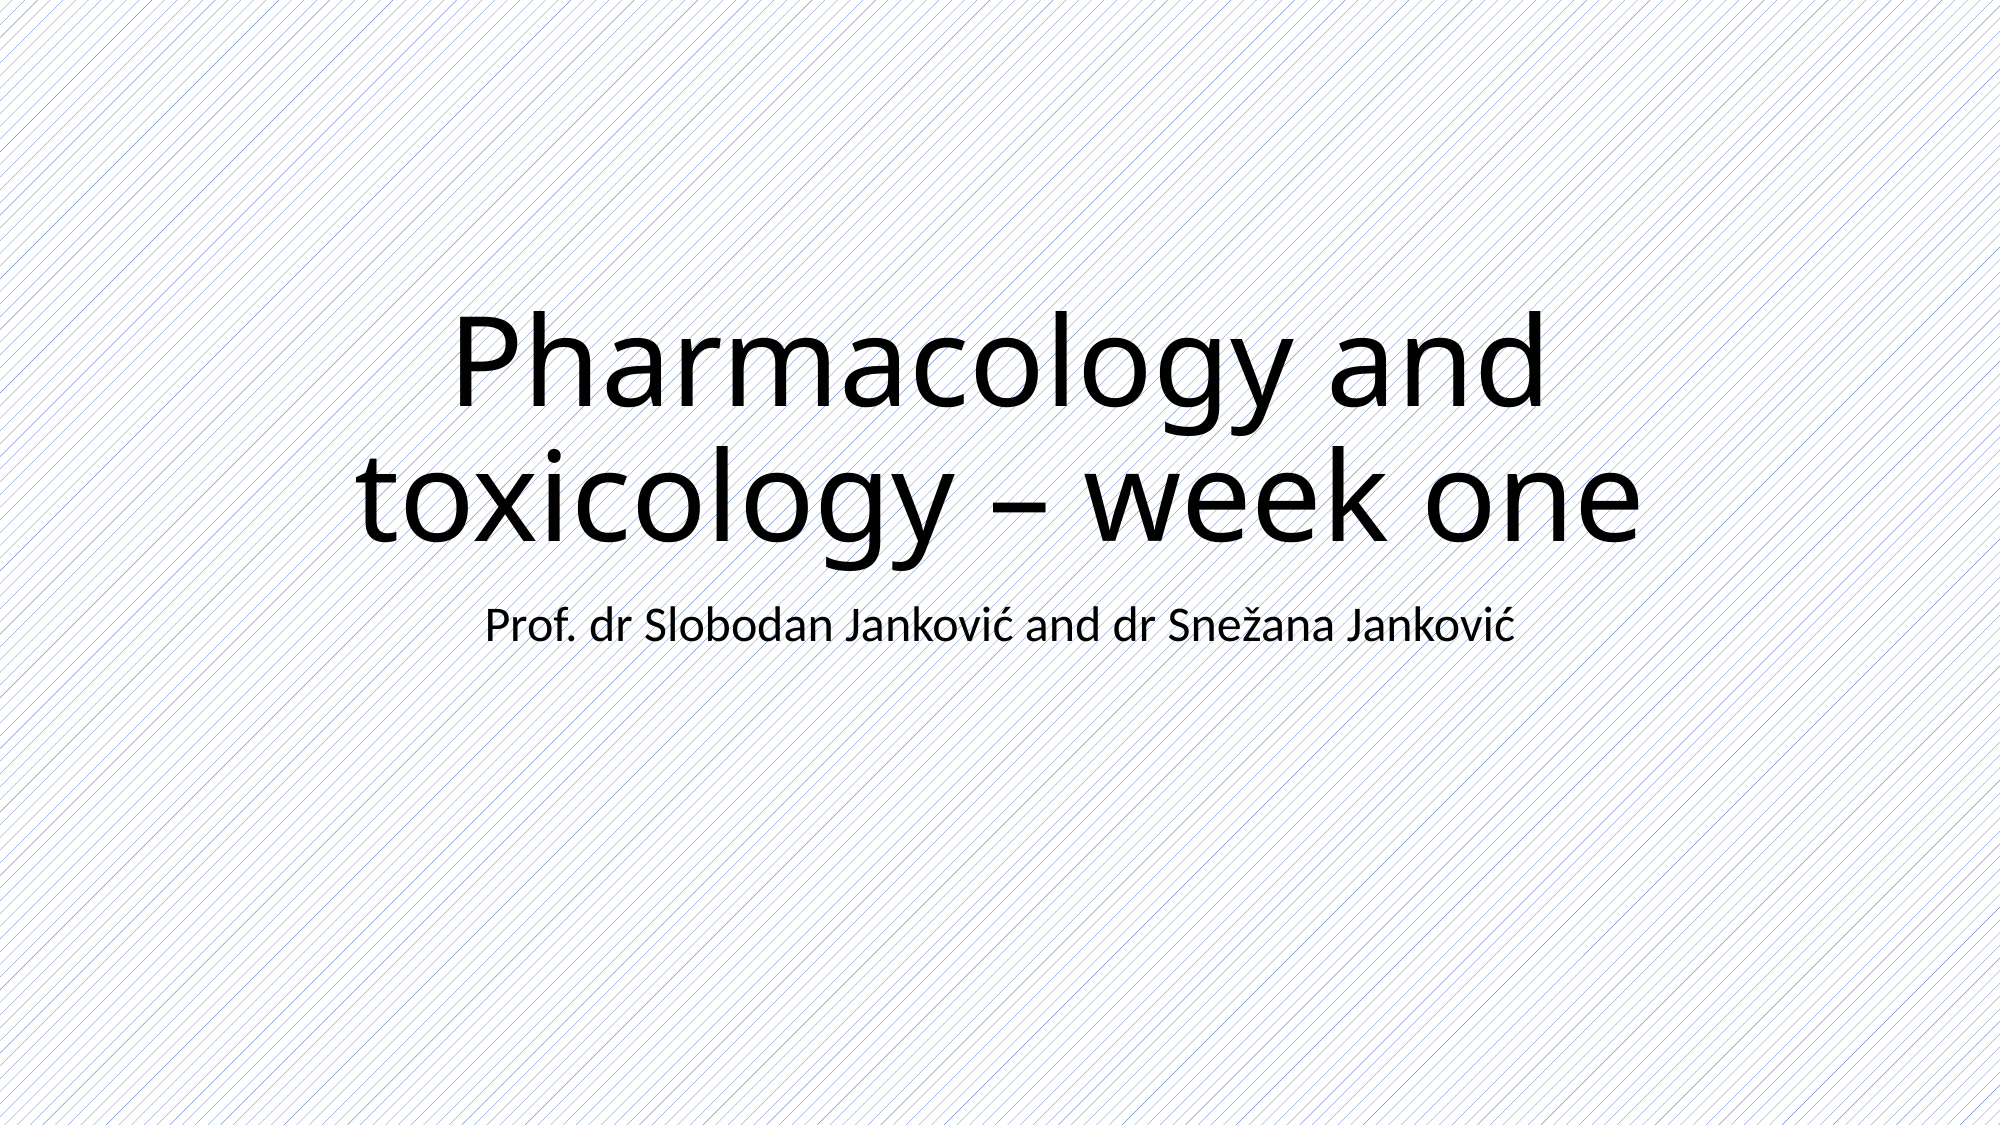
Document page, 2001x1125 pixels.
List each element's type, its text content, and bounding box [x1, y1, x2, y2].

subtitle Prof. dr Slobodan Janković and dr Snežana Janković [249, 590, 1750, 863]
title Pharmacology and toxicology – week one [249, 184, 1750, 576]
